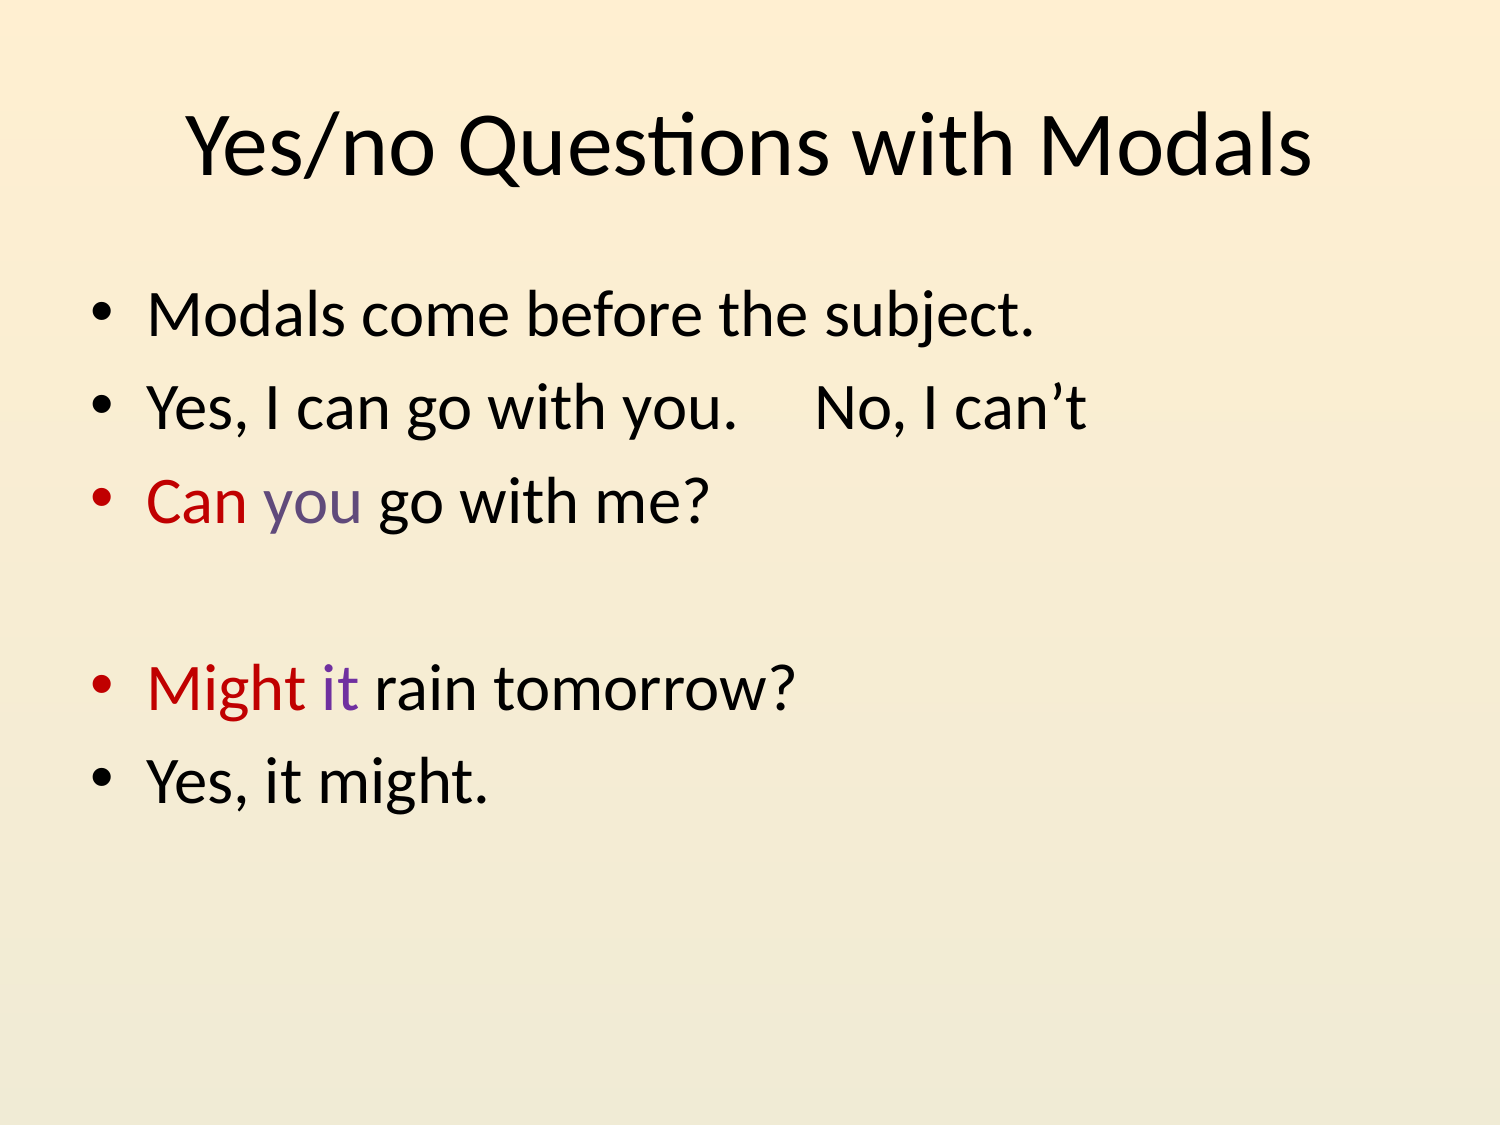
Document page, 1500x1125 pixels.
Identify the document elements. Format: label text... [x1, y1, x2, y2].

list Modals come before the subject. Yes, I can go with you. No, I can’t Can you go with me? Might it rain tomorrow? Yes, it might. [75, 262, 1425, 1005]
title Yes/no Questions with Modals [75, 45, 1425, 233]
